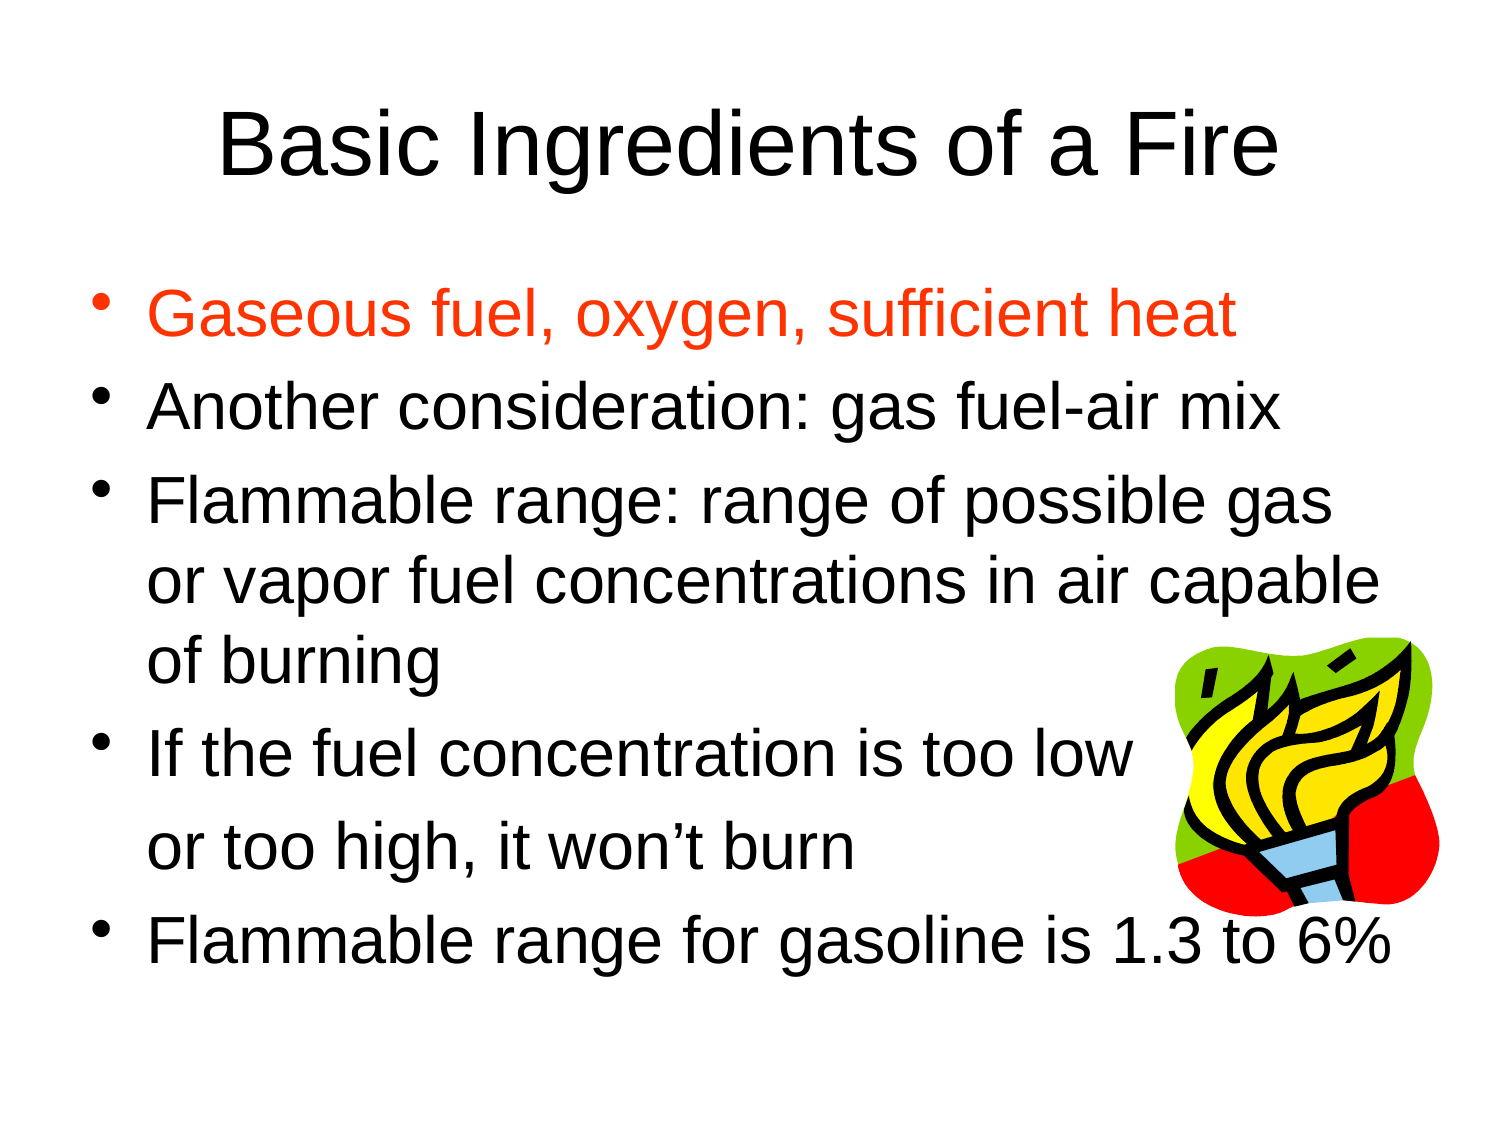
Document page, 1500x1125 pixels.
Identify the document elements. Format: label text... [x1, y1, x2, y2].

title Basic Ingredients of a Fire [75, 45, 1425, 233]
list Gaseous fuel, oxygen, sufficient heat Another consideration: gas fuel-air mix Flammable range: range of possible gas or vapor fuel concentrations in air capable of burning If the fuel concentration is too low or too high, it won’t burn Flammable range for gasoline is 1.3 to 6% [75, 262, 1425, 1005]
picture [1174, 637, 1443, 920]
